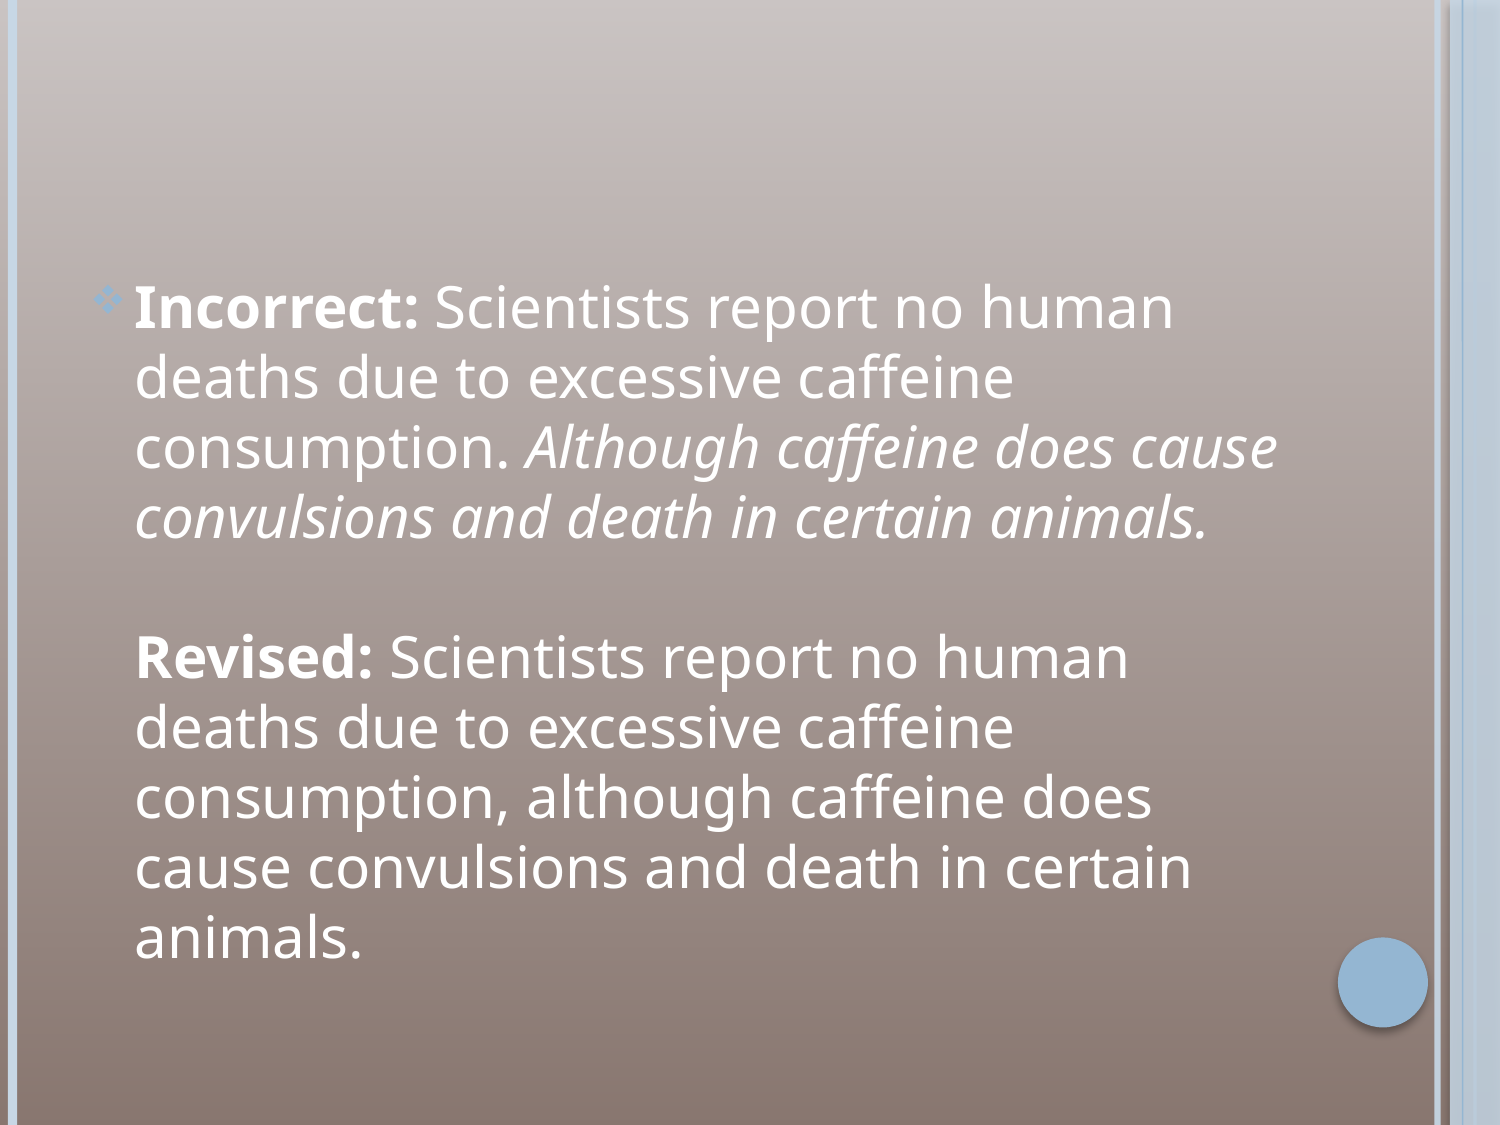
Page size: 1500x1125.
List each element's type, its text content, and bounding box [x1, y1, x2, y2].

list Incorrect: Scientists report no human deaths due to excessive caffeine consumption. Although caffeine does cause convulsions and death in certain animals. Revised: Scientists report no human deaths due to excessive caffeine consumption, although caffeine does cause convulsions and death in certain animals. [75, 262, 1300, 1062]
